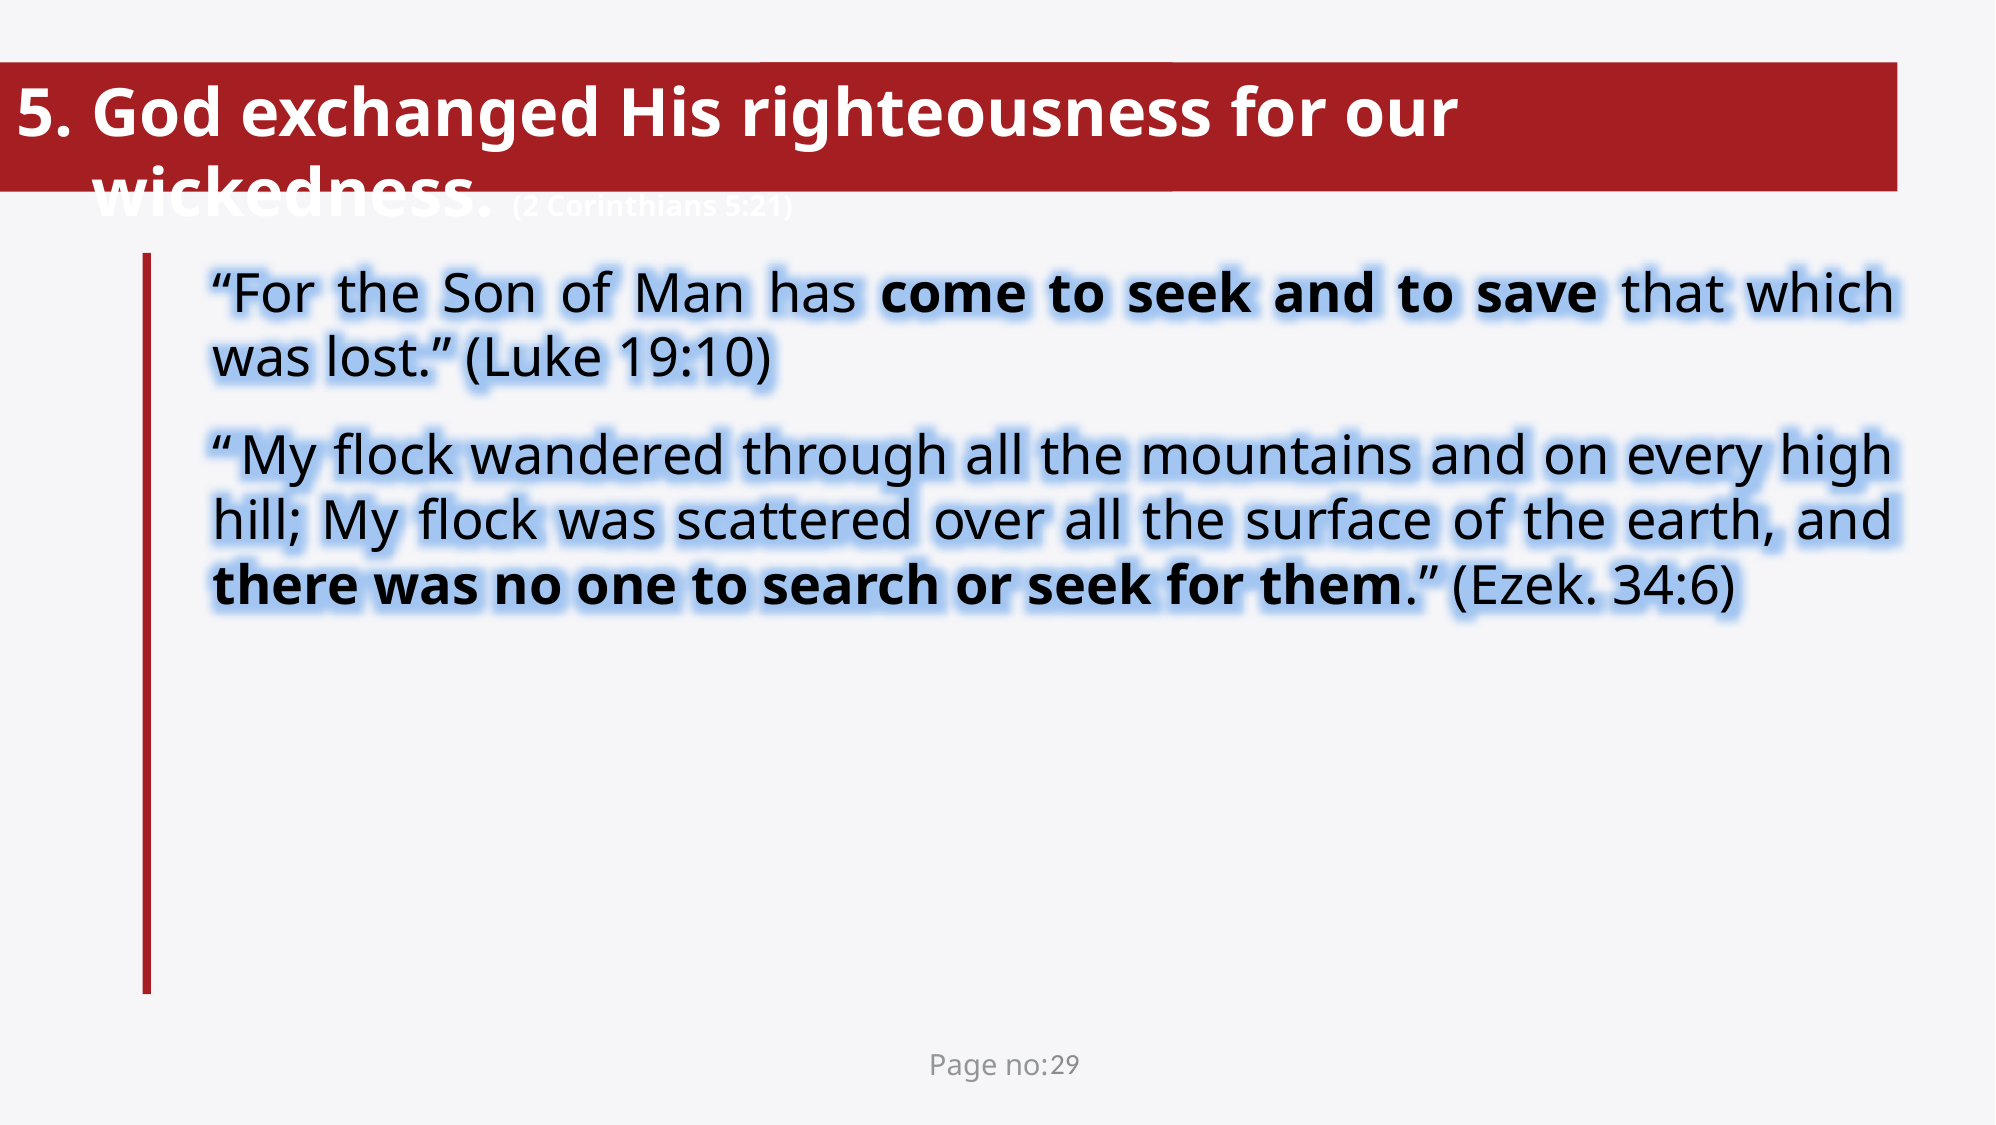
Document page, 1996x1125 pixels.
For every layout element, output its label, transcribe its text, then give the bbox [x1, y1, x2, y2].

text_box “ My flock wandered through all the mountains and on every high hill; My flock was scattered over all the surface of the earth, and there was no one to search or seek for them.” (Ezek. 34:6) [198, 413, 1911, 623]
text_box “For the Son of Man has come to seek and to save that which was lost.” (Luke 19:10) [198, 250, 1911, 396]
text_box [1, 62, 1898, 194]
